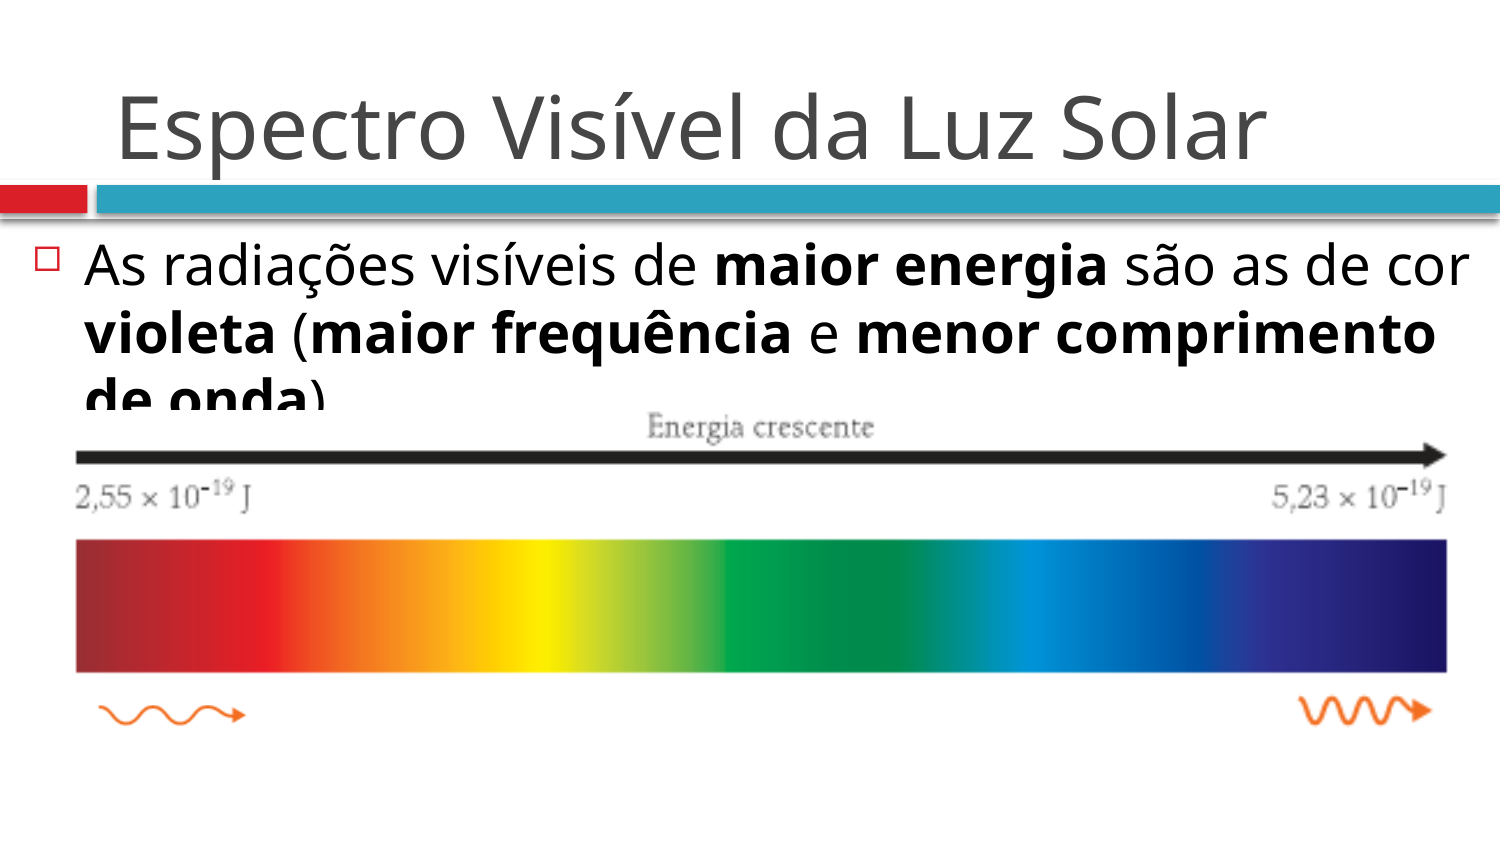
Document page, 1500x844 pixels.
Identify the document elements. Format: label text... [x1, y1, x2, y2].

picture [90, 693, 255, 746]
title Espectro Visível da Luz Solar [99, 19, 1438, 185]
list As radiações visíveis de maior energia são as de cor violeta (maior frequência e menor comprimento de onda). [17, 221, 1500, 759]
picture [64, 409, 1471, 745]
